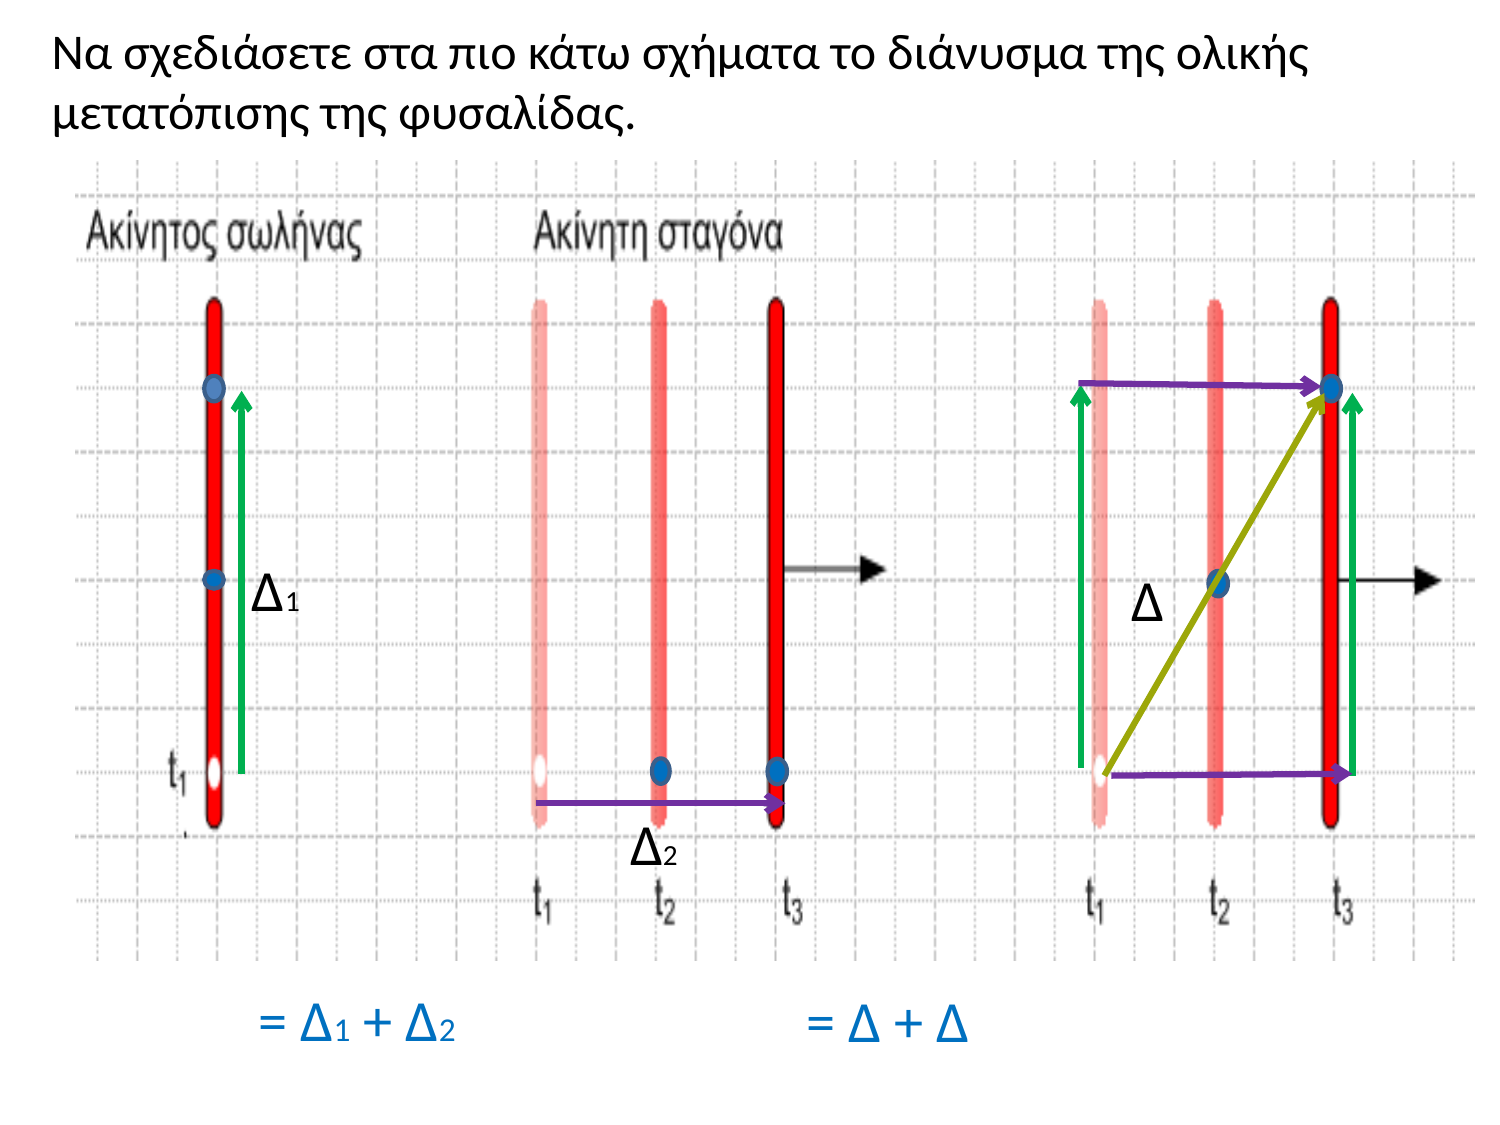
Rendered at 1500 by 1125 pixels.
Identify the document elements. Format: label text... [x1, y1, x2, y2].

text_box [1078, 382, 1322, 387]
picture [74, 160, 1476, 962]
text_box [1104, 393, 1325, 776]
text_box Να σχεδιάσετε στα πιο κάτω σχήματα το διάνυσμα της ολικής μετατόπισης της φυσαλίδας. [36, 12, 1475, 148]
